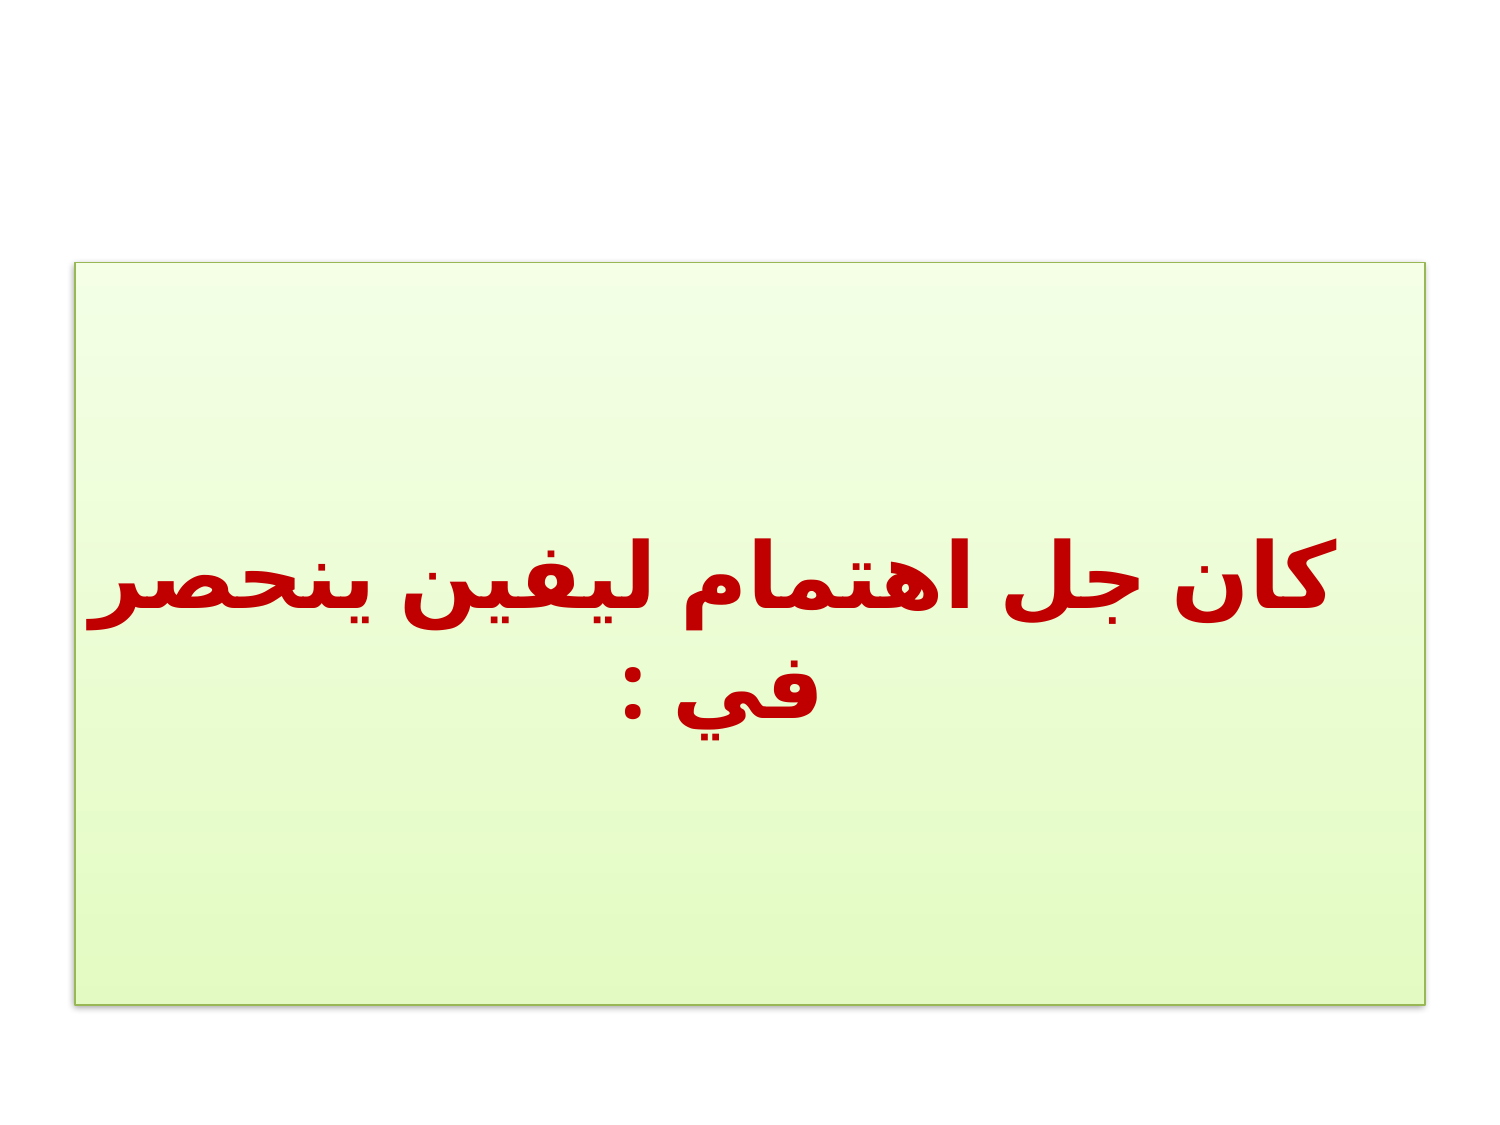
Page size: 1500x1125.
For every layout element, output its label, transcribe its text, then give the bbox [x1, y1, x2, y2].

list كان جل اهتمام ليفين ينحصر في : [74, 262, 1426, 1006]
